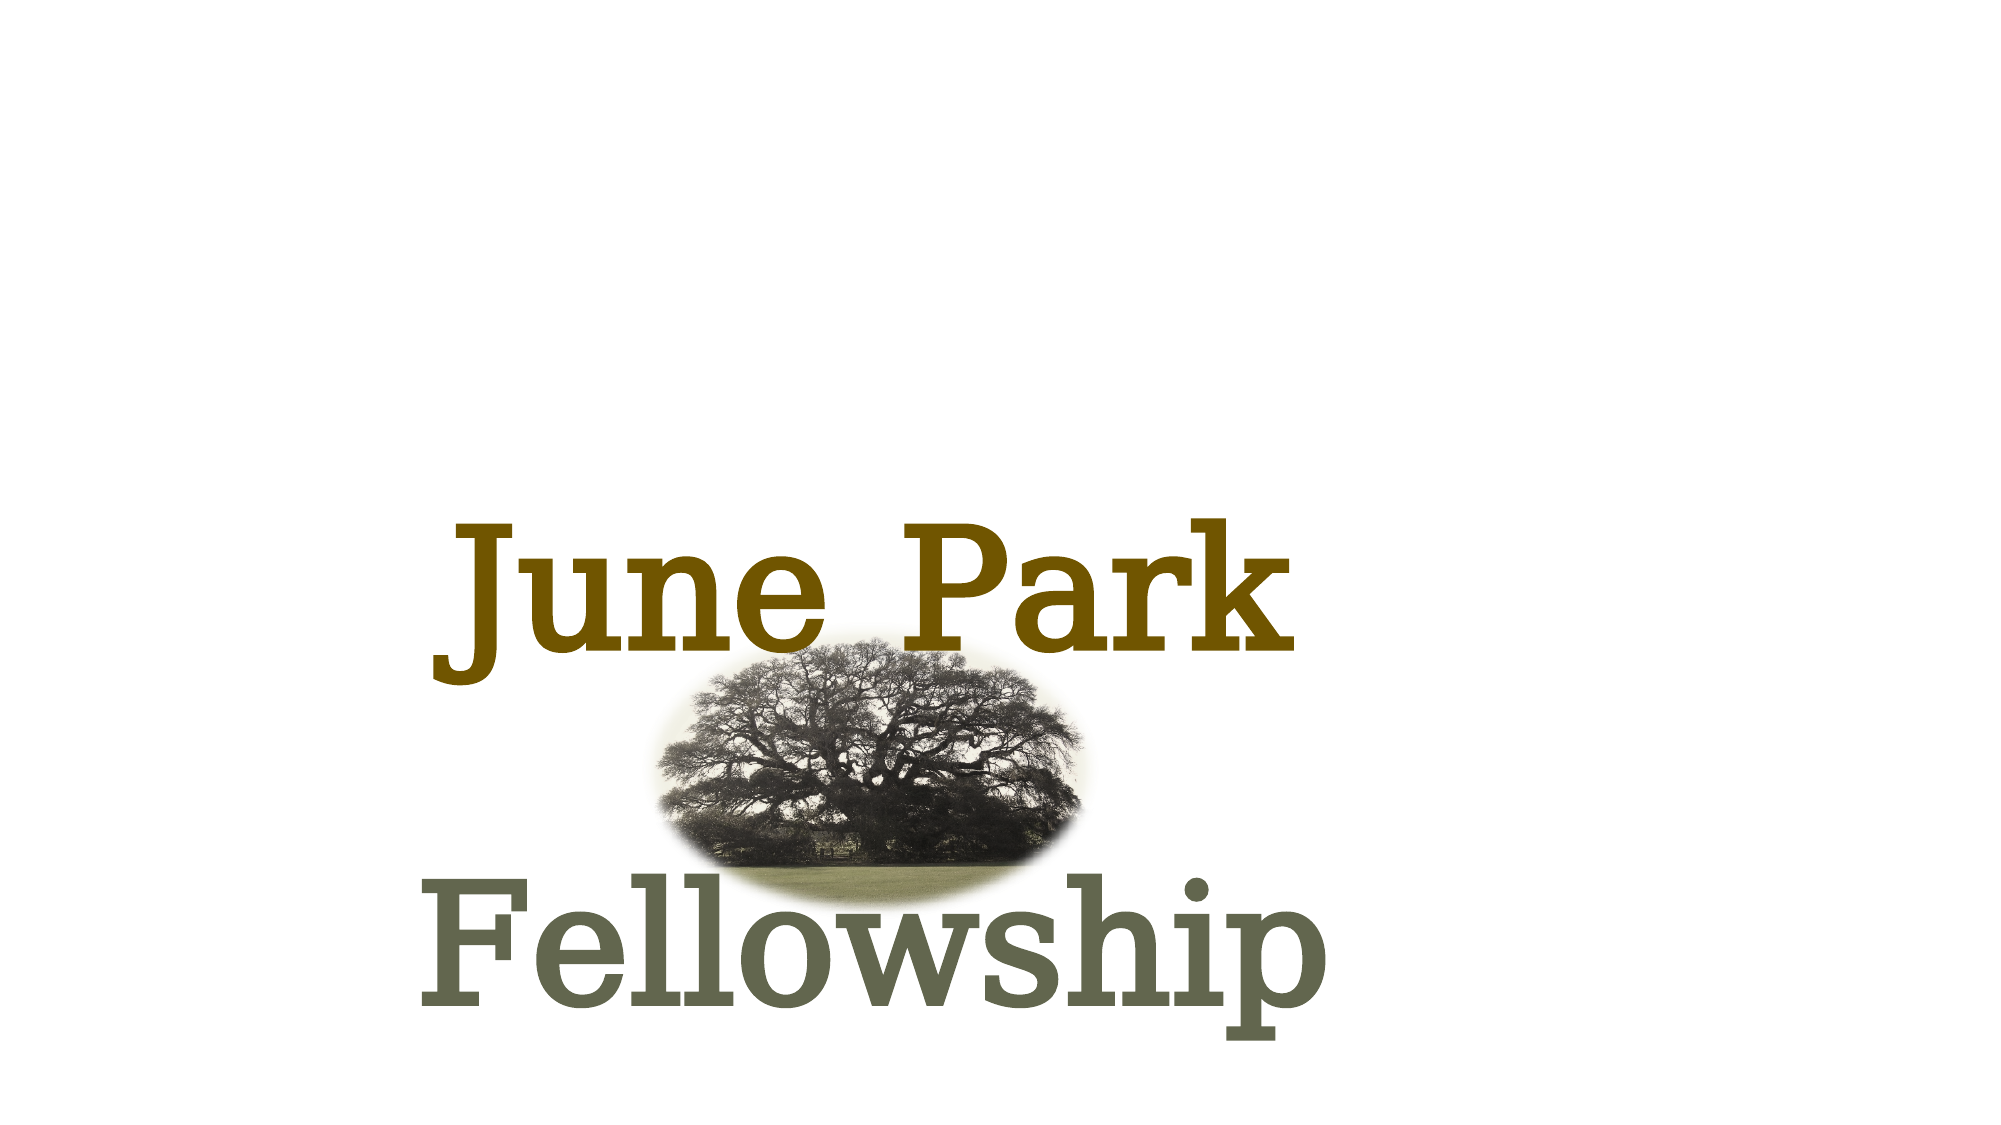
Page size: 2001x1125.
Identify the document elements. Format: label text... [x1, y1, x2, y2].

text_box Fellowship [400, 829, 1347, 1044]
picture [637, 617, 1103, 920]
text_box Park [883, 473, 1305, 689]
text_box June [435, 473, 846, 689]
